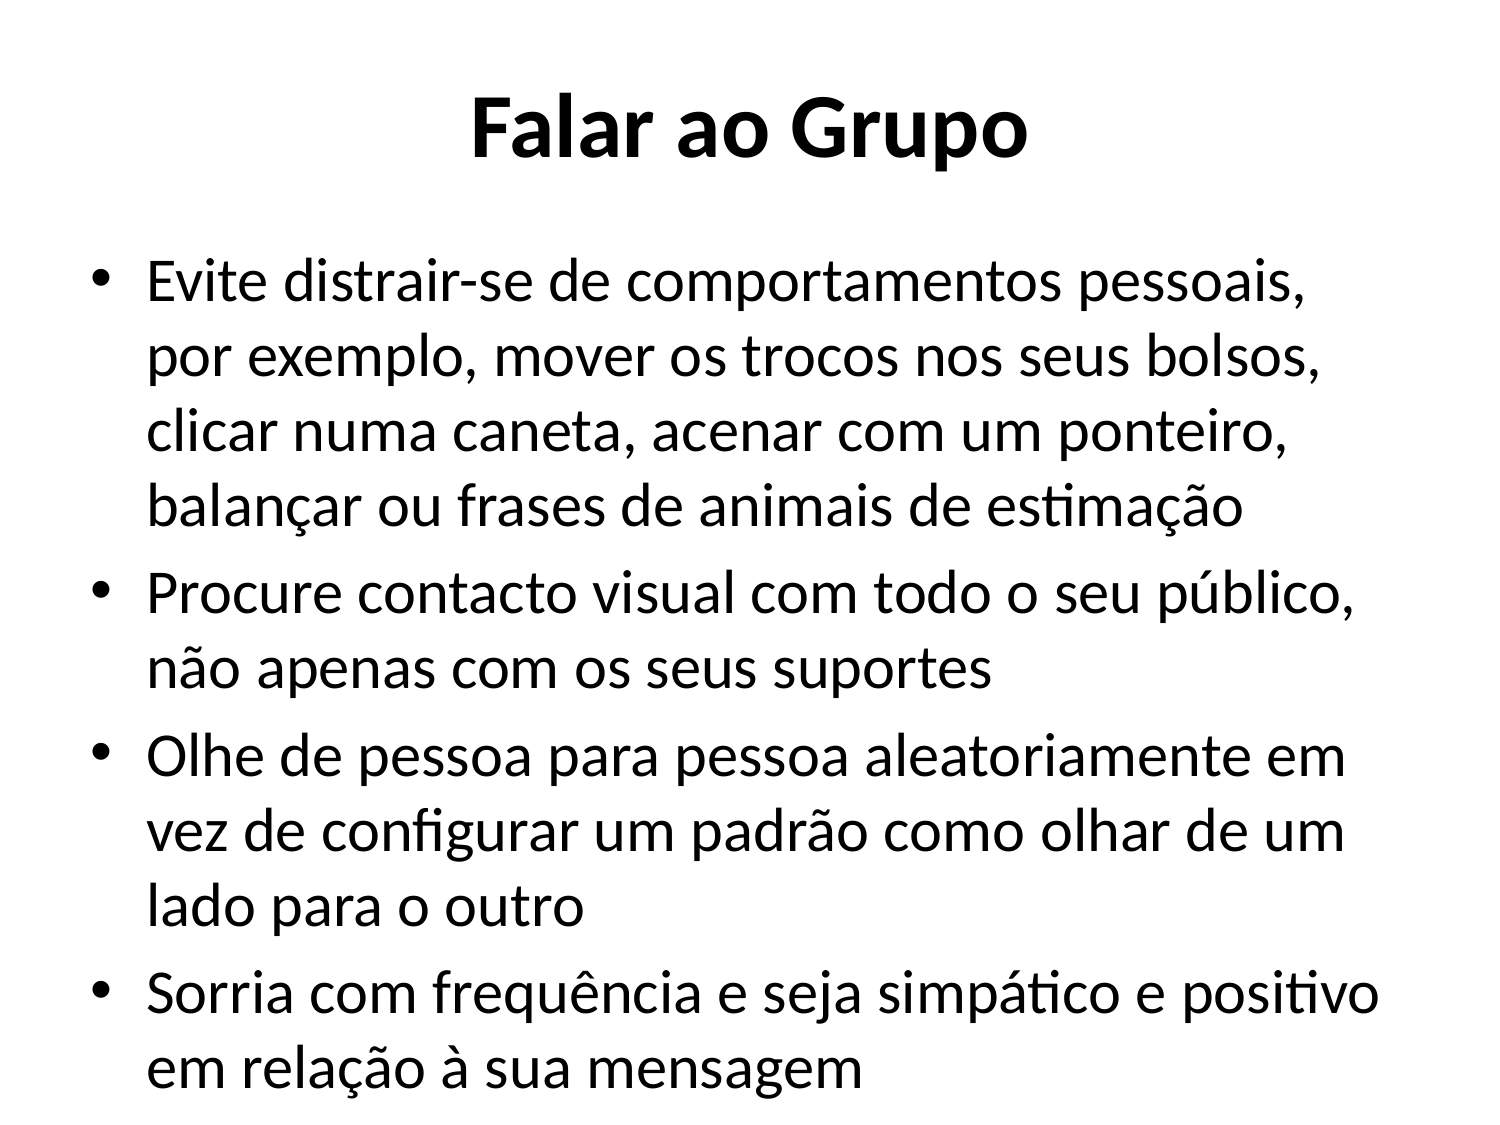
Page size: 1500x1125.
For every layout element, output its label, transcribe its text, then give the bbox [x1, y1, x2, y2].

title Falar ao Grupo [74, 44, 1426, 197]
list Evite distrair-se de comportamentos pessoais, por exemplo, mover os trocos nos seus bolsos, clicar numa caneta, acenar com um ponteiro, balançar ou frases de animais de estimação Procure contacto visual com todo o seu público, não apenas com os seus suportes Olhe de pessoa para pessoa aleatoriamente em vez de configurar um padrão como olhar de um lado para o outro Sorria com frequência e seja simpático e positivo em relação à sua mensagem [74, 231, 1426, 1006]
